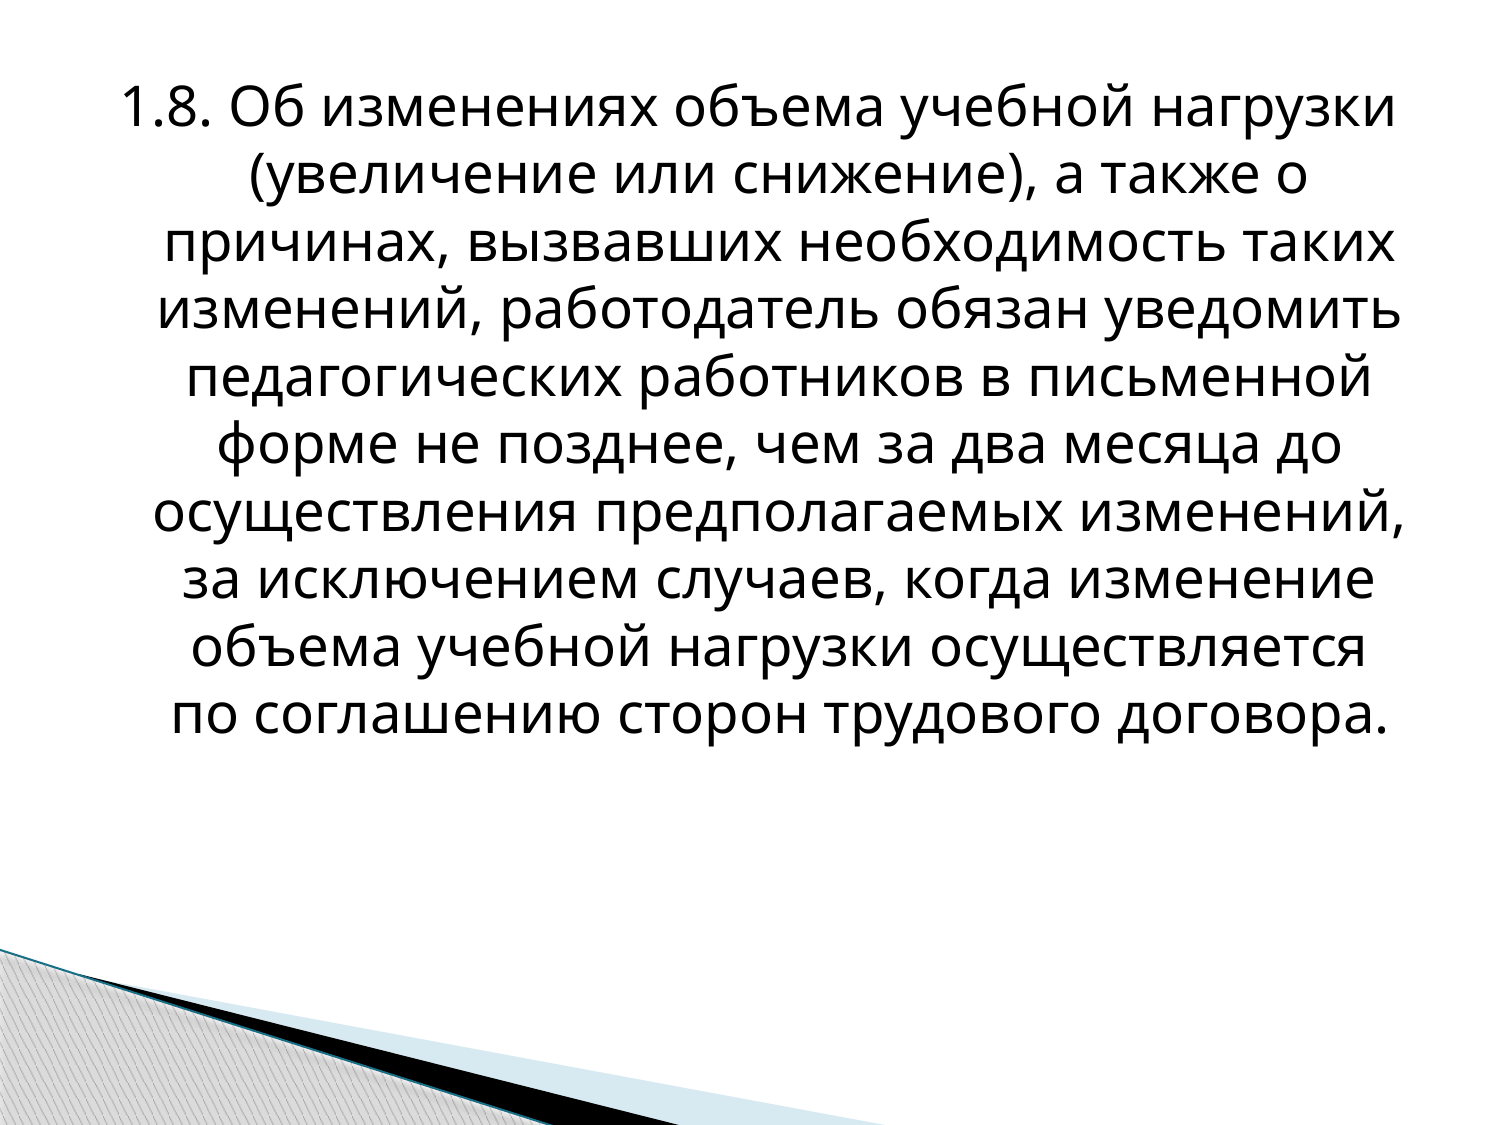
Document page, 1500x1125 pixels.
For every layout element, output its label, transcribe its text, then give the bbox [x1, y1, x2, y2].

list 1.8. Об изменениях объема учебной нагрузки (увеличение или снижение), а также о причинах, вызвавших необходимость таких изменений, работодатель обязан уведомить педагогических работников в письменной форме не позднее, чем за два месяца до осуществления предполагаемых изменений, за исключением случаев, когда изменение объема учебной нагрузки осуществляется по соглашению сторон трудового договора. [75, 62, 1425, 1005]
